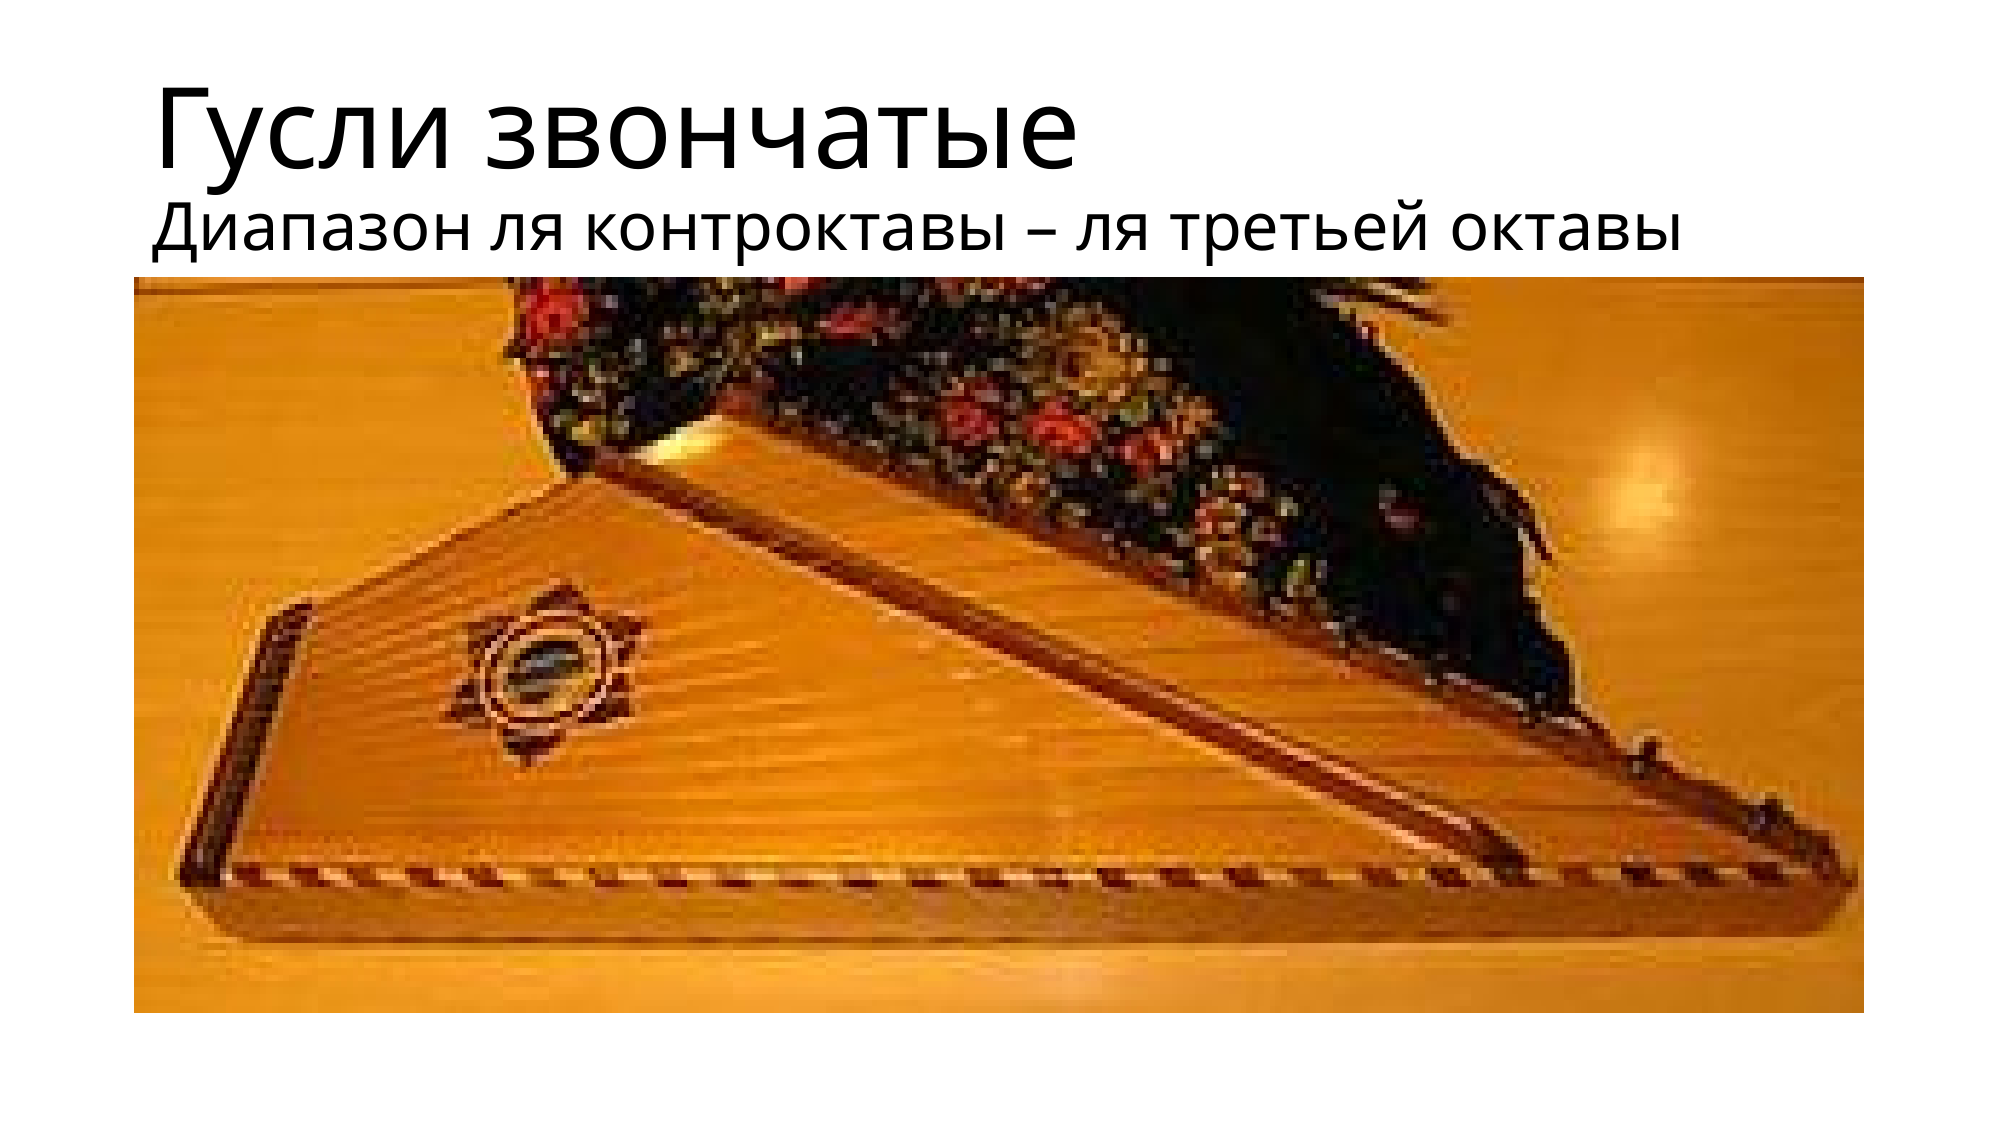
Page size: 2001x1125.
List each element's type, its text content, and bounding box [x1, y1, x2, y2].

title Гусли звончатые Диапазон ля контроктавы – ля третьей октавы [137, 59, 1863, 277]
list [134, 277, 1864, 1013]
